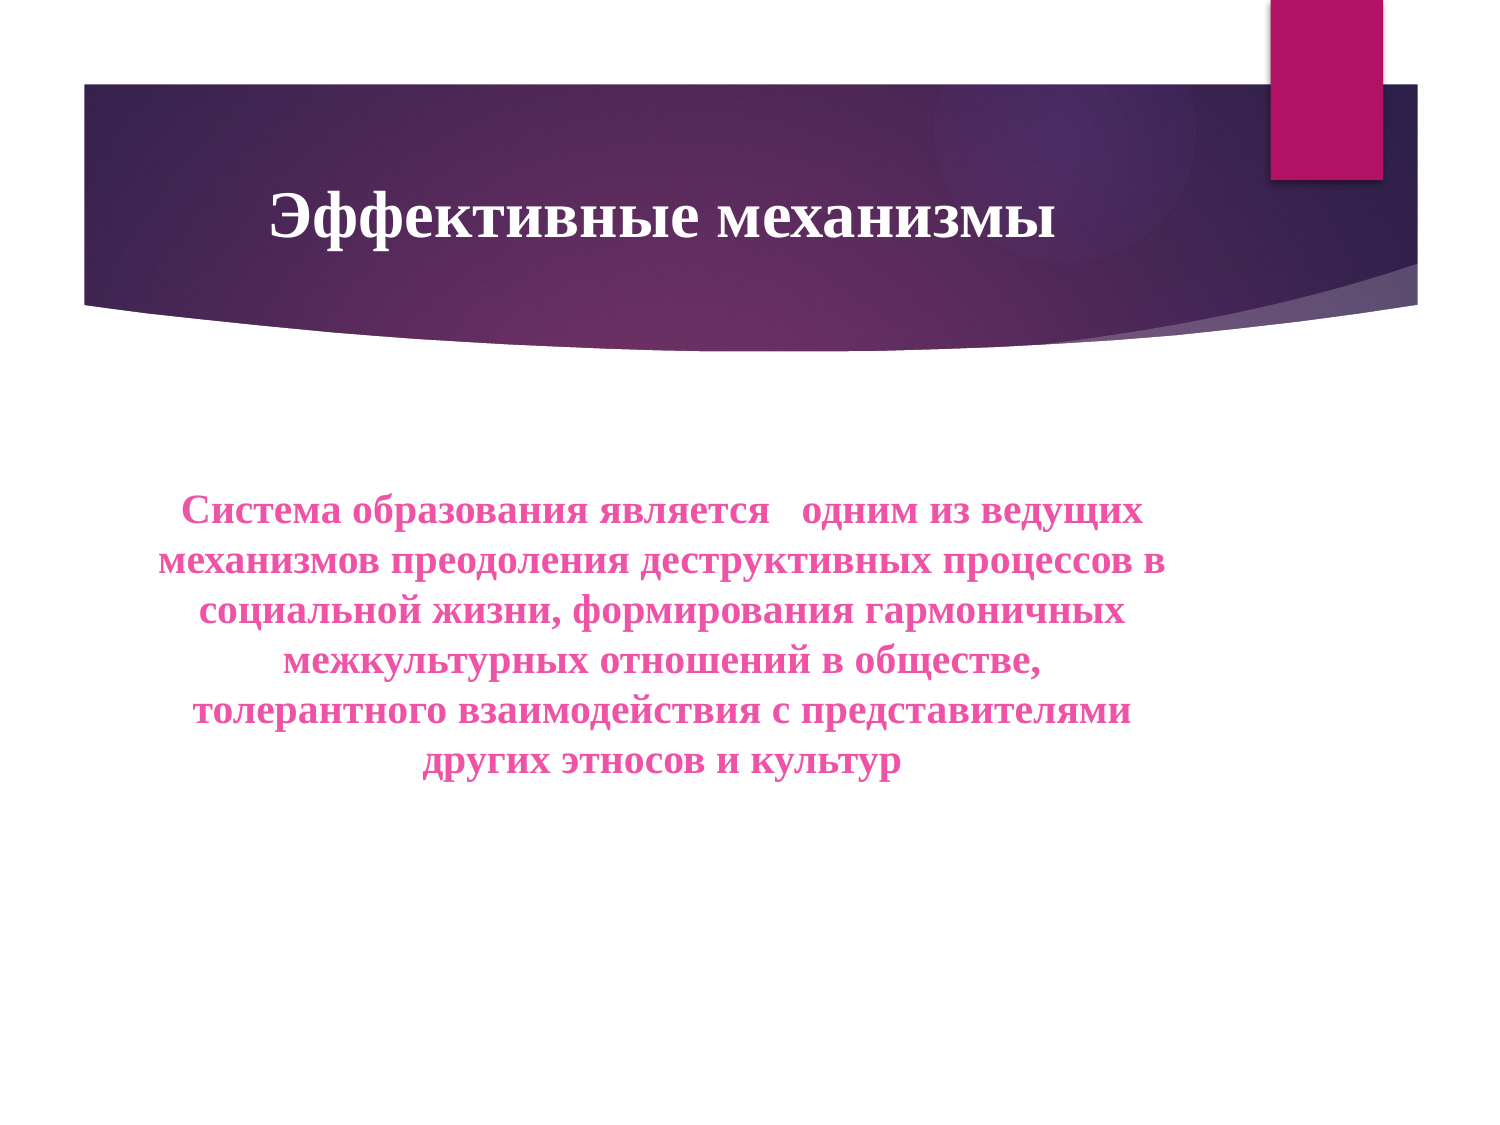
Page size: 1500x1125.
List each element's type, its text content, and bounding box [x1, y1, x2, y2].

title Эффективные механизмы [142, 152, 1183, 269]
list Система образования является одним из ведущих механизмов преодоления деструктивных процессов в социальной жизни, формирования гармоничных межкультурных отношений в обществе, толерантного взаимодействия с представителями других этносов и культур [141, 408, 1183, 988]
